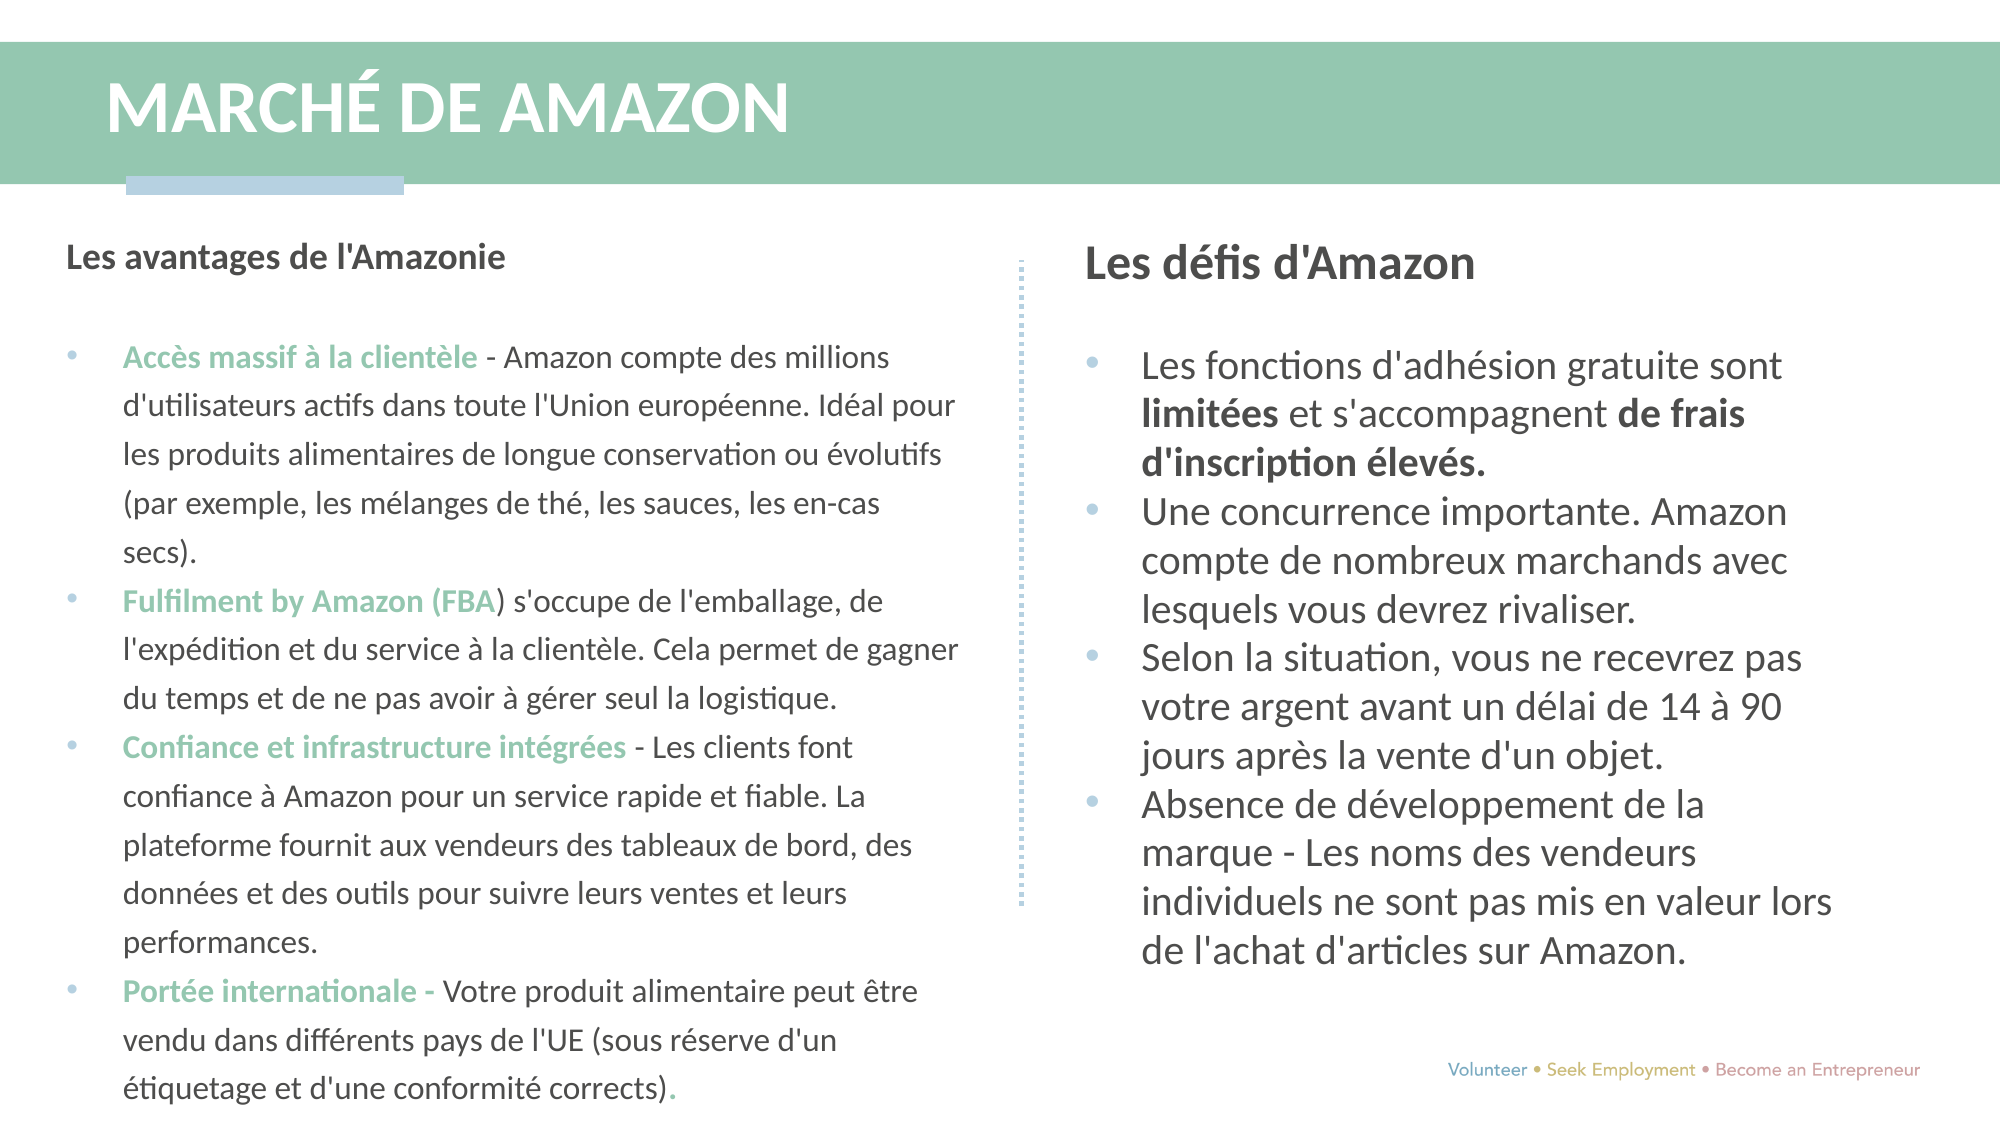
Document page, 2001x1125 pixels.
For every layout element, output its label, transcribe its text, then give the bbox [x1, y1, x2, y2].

text_box Les défis d'Amazon Les fonctions d'adhésion gratuite sont limitées et s'accompagnent de frais d'inscription élevés. Une concurrence importante. Amazon compte de nombreux marchands avec lesquels vous devrez rivaliser. Selon la situation, vous ne recevrez pas votre argent avant un délai de 14 à 90 jours après la vente d'un objet. Absence de développement de la marque - Les noms des vendeurs individuels ne sont pas mis en valeur lors de l'achat d'articles sur Amazon. [1070, 233, 1860, 865]
picture [1418, 1046, 1971, 1103]
list MARCHÉ DE AMAZON [90, 49, 1881, 168]
text_box Les avantages de l'Amazonie Accès massif à la clientèle - Amazon compte des millions d'utilisateurs actifs dans toute l'Union européenne. Idéal pour les produits alimentaires de longue conservation ou évolutifs (par exemple, les mélanges de thé, les sauces, les en-cas secs). Fulfilment by Amazon (FBA) s'occupe de l'emballage, de l'expédition et du service à la clientèle. Cela permet de gagner du temps et de ne pas avoir à gérer seul la logistique. Confiance et infrastructure intégrées - Les clients font confiance à Amazon pour un service rapide et fiable. La plateforme fournit aux vendeurs des tableaux de bord, des données et des outils pour suivre leurs ventes et leurs performances. Portée internationale - Votre produit alimentaire peut être vendu dans différents pays de l'UE (sous réserve d'un étiquetage et d'une conformité corrects). [51, 220, 979, 662]
